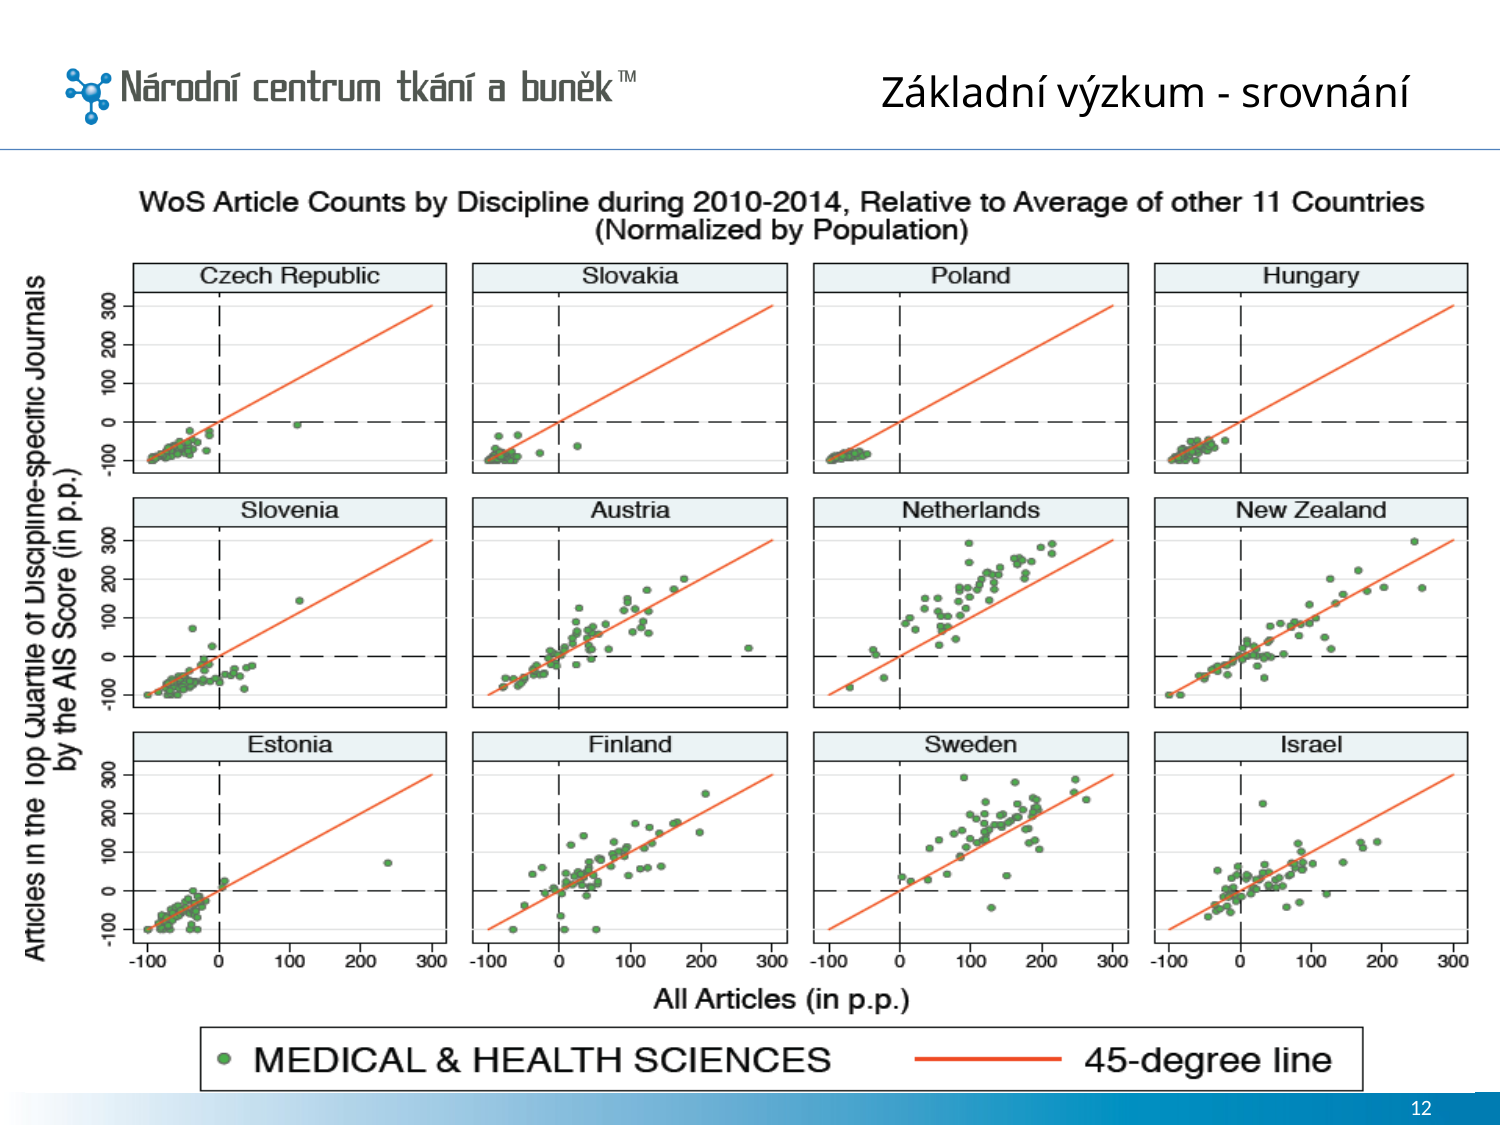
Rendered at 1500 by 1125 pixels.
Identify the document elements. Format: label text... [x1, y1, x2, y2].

picture [64, 66, 638, 126]
title Základní výzkum - srovnání [643, 45, 1425, 138]
picture [0, 183, 1475, 1125]
